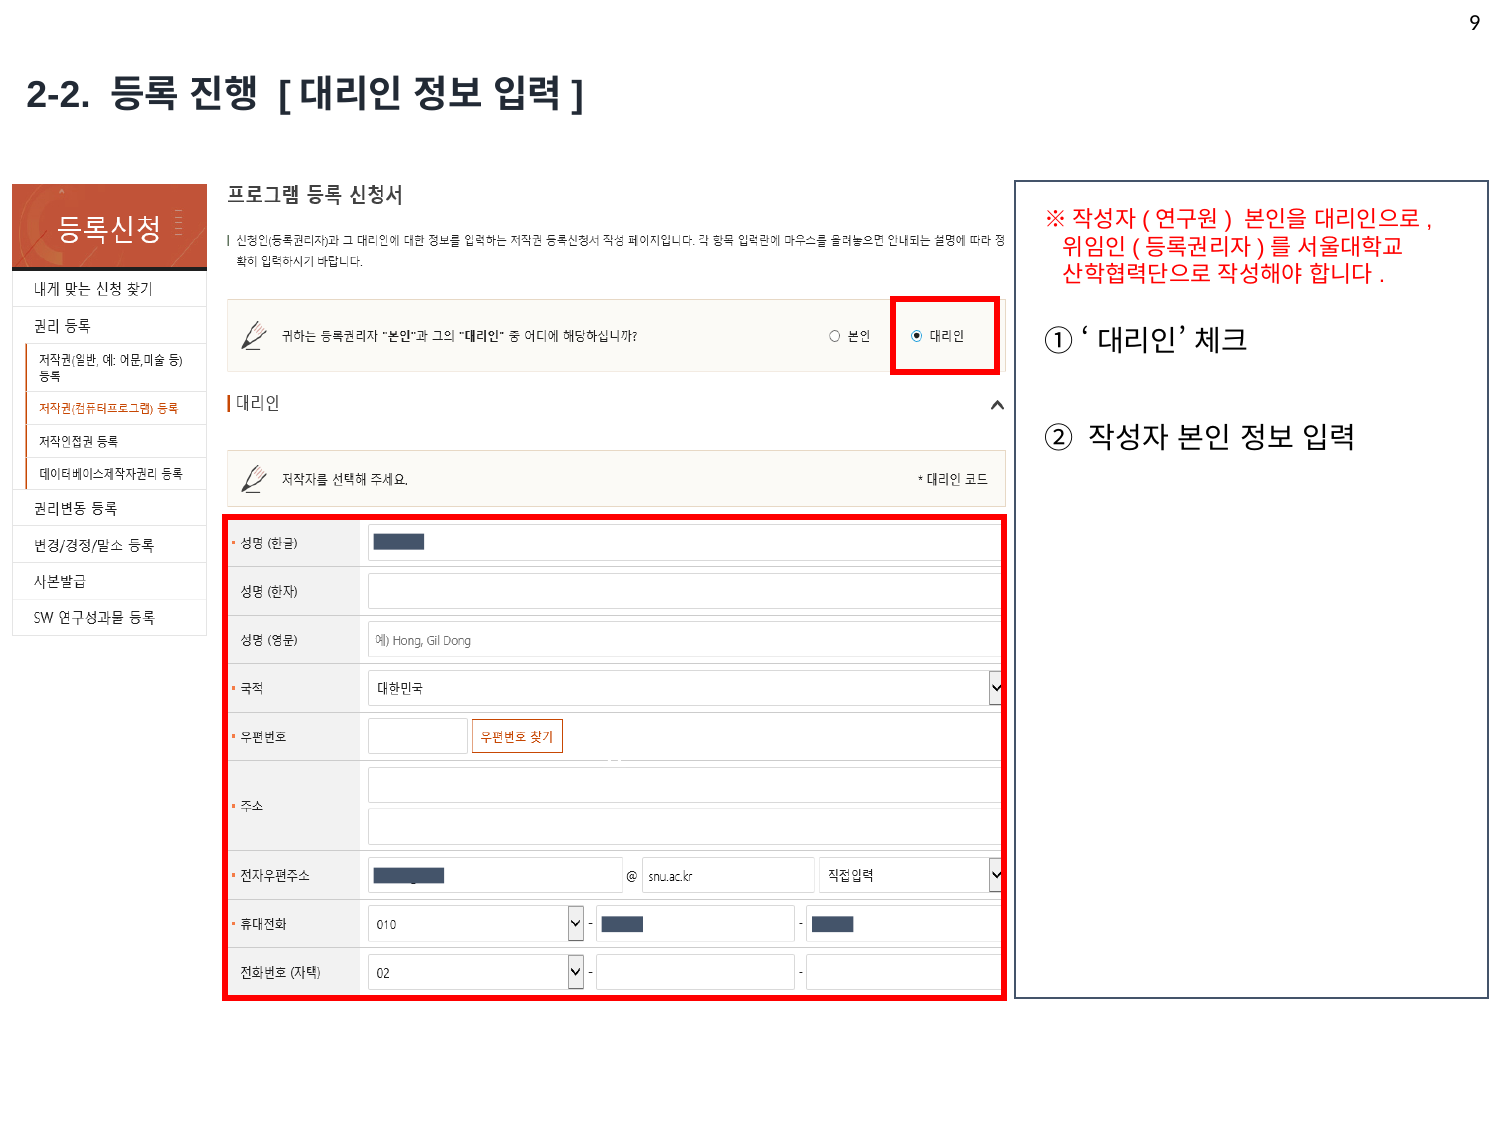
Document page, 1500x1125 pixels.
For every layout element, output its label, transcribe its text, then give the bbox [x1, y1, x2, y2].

text_box 9 [1453, 0, 1496, 43]
text_box 1 [1014, 180, 1489, 999]
text_box ※작성자(연구원) 본인을 대리인으로, 위임인(등록권리자)를 서울대학교 산학협력단으로 작성해야 합니다. ① ‘대리인’ 체크 ② 작성자 본인 정보 입력 [1029, 197, 1488, 463]
text_box 2-2. 등록 진행 [대리인 정보 입력] [11, 62, 599, 123]
picture [11, 181, 1012, 999]
